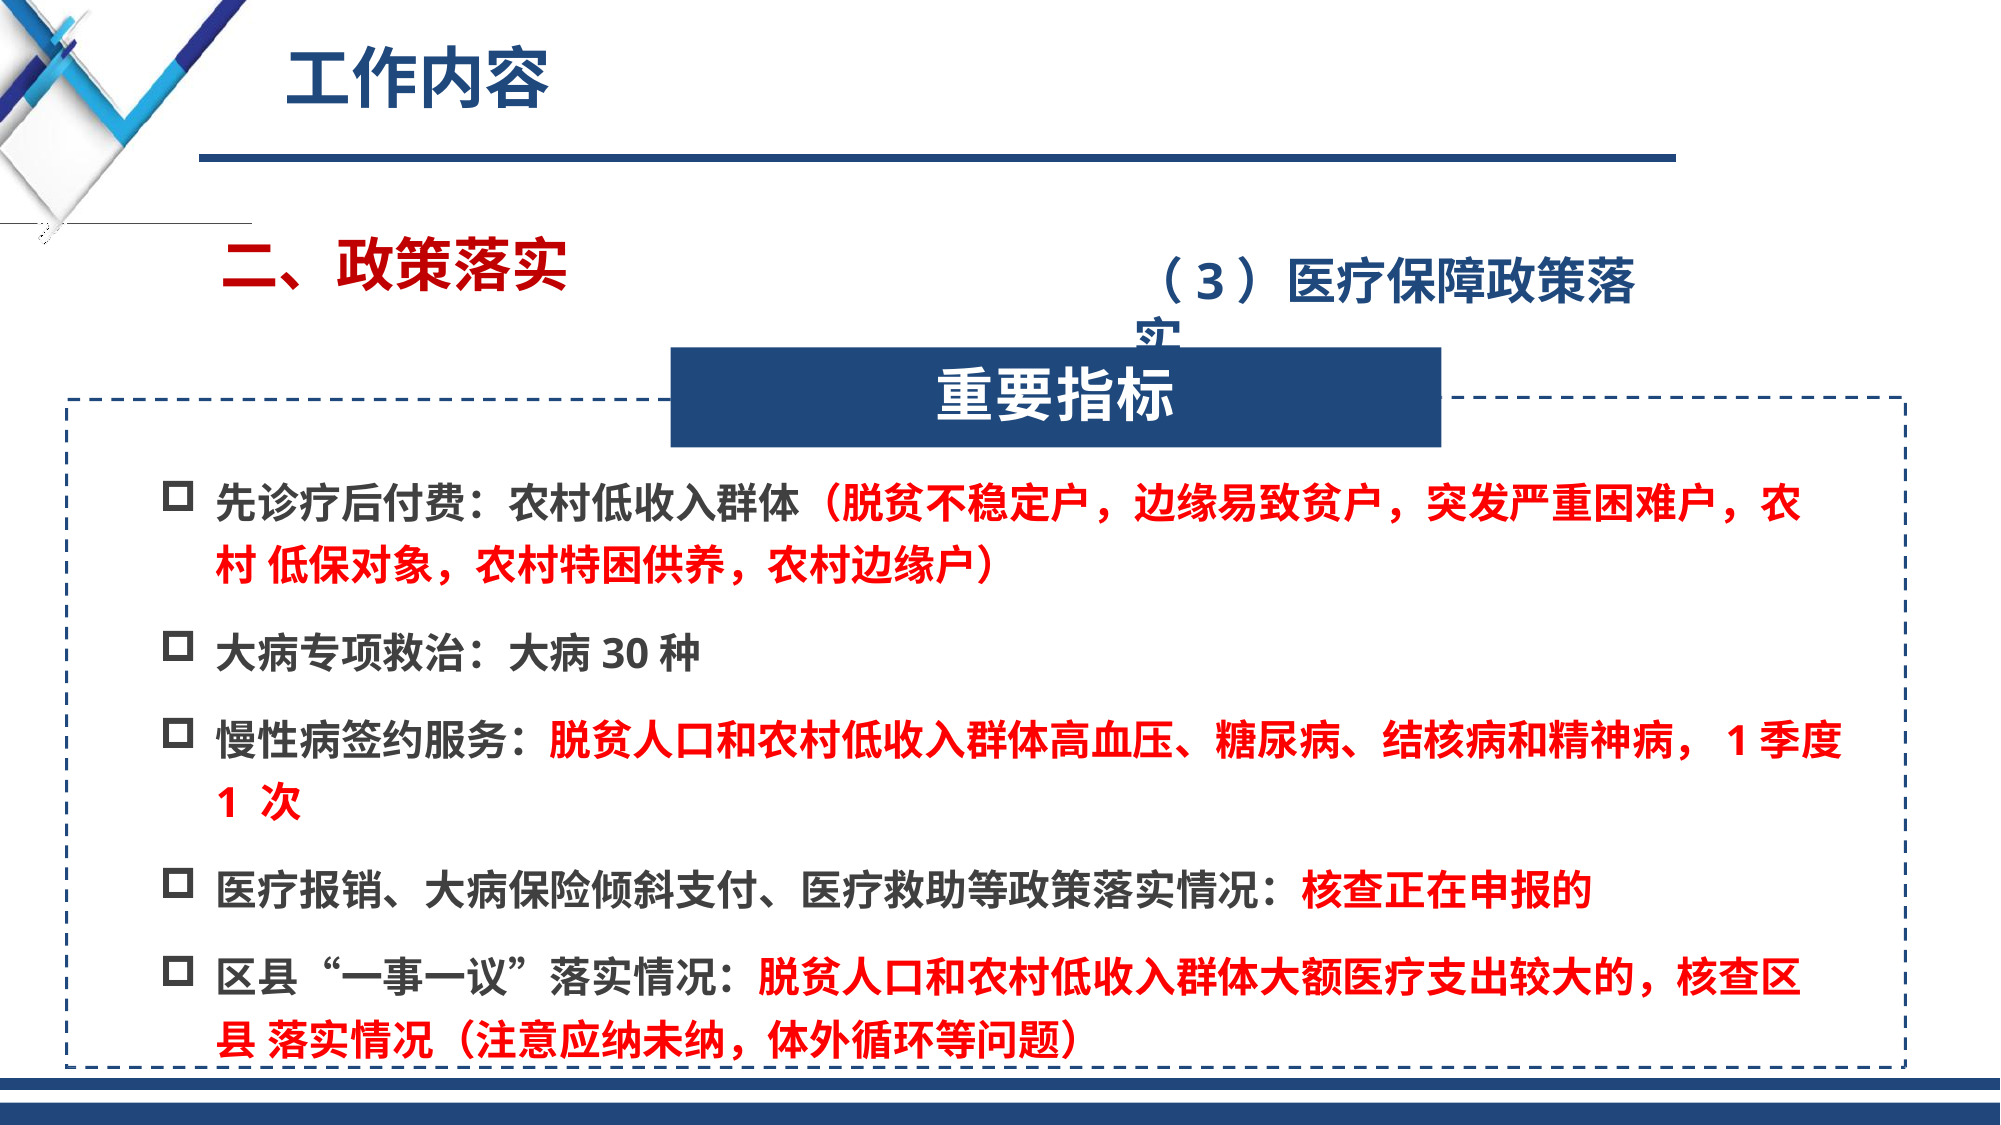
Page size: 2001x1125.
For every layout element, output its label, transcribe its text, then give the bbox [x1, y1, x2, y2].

text_box [1903, 578, 1907, 591]
text_box [592, 397, 606, 402]
text_box [391, 1065, 405, 1069]
text_box [155, 397, 168, 402]
text_box [1157, 1065, 1170, 1069]
text_box [65, 582, 69, 596]
text_box [1867, 395, 1880, 399]
text_box [65, 1020, 69, 1033]
text_box [1903, 906, 1907, 919]
text_box [65, 517, 69, 530]
text_box [129, 1065, 142, 1069]
text_box [1903, 556, 1907, 569]
text_box [610, 1065, 623, 1069]
text_box [1648, 395, 1661, 399]
text_box [1889, 395, 1902, 399]
text_box [413, 1065, 427, 1069]
text_box [676, 1065, 689, 1069]
text_box [85, 1065, 98, 1069]
text_box [1670, 395, 1683, 399]
text_box [1903, 774, 1907, 788]
text_box [1903, 402, 1907, 416]
text_box [65, 1064, 77, 1069]
text_box [1266, 1065, 1280, 1069]
text_box [1801, 395, 1815, 399]
text_box [1332, 1065, 1345, 1069]
text_box [65, 648, 69, 662]
text_box [719, 1065, 733, 1069]
text_box [1451, 395, 1465, 399]
text_box [65, 604, 69, 618]
text_box （3）医疗保障政策落实 [1131, 247, 1667, 370]
text_box [1903, 927, 1907, 941]
text_box [67, 397, 81, 402]
text_box [522, 1065, 536, 1069]
text_box [1485, 1065, 1498, 1069]
text_box [89, 397, 102, 402]
title 工作内容 [282, 33, 554, 224]
text_box [242, 397, 256, 402]
text_box [960, 1065, 973, 1069]
text_box [1582, 395, 1596, 399]
text_box [1903, 446, 1907, 460]
text_box [1857, 1065, 1870, 1069]
text_box [1179, 1065, 1192, 1069]
text_box [1604, 395, 1618, 399]
text_box [1903, 949, 1907, 963]
text_box [588, 1065, 602, 1069]
text_box [1004, 1065, 1017, 1069]
text_box [1903, 731, 1907, 744]
text_box [566, 1065, 580, 1069]
text_box [829, 1065, 842, 1069]
text_box [1879, 1065, 1892, 1069]
picture [0, 0, 252, 245]
text_box [457, 1065, 470, 1069]
text_box [1903, 796, 1907, 810]
text_box [1397, 1065, 1411, 1069]
text_box [304, 1065, 317, 1069]
text_box [1903, 599, 1907, 613]
text_box [1903, 643, 1907, 657]
text_box [461, 397, 474, 402]
text_box [216, 1065, 230, 1069]
text_box [1529, 1065, 1542, 1069]
text_box [1551, 1065, 1564, 1069]
text_box [1779, 395, 1793, 399]
text_box [614, 397, 627, 402]
text_box [872, 1065, 886, 1069]
text_box [1903, 687, 1907, 700]
text_box [544, 1065, 558, 1069]
text_box [65, 736, 69, 749]
text_box [1903, 862, 1907, 875]
text_box [1769, 1065, 1783, 1069]
text_box [1201, 1065, 1214, 1069]
text_box [395, 397, 409, 402]
text_box [65, 779, 69, 793]
text_box [1903, 753, 1907, 766]
text_box [505, 397, 518, 402]
text_box 二、政策落实 [218, 226, 573, 299]
text_box [439, 397, 452, 402]
text_box [417, 397, 431, 402]
text_box [501, 1065, 514, 1069]
text_box [526, 397, 540, 402]
text_box [697, 1065, 711, 1069]
text_box [1903, 993, 1907, 1007]
text_box [65, 539, 69, 552]
text_box [1901, 1059, 1907, 1069]
text_box [548, 397, 562, 402]
text_box [326, 1065, 339, 1069]
text_box [1069, 1065, 1083, 1069]
text_box [0, 1102, 2000, 1125]
text_box [479, 1065, 492, 1069]
text_box [172, 1065, 186, 1069]
text_box [1539, 395, 1552, 399]
text_box [1704, 1065, 1717, 1069]
text_box [1813, 1065, 1827, 1069]
text_box [1222, 1065, 1236, 1069]
text_box [1835, 1065, 1848, 1069]
text_box [435, 1065, 448, 1069]
text_box [1594, 1065, 1608, 1069]
text_box [198, 397, 212, 402]
text_box [741, 1065, 755, 1069]
text_box [65, 473, 69, 487]
text_box [1473, 395, 1487, 399]
text_box [1903, 971, 1907, 985]
text_box [982, 1065, 995, 1069]
text_box [65, 495, 69, 508]
text_box [65, 670, 69, 684]
text_box [1507, 1065, 1520, 1069]
text_box [654, 1065, 667, 1069]
text_box [1903, 709, 1907, 722]
text_box [65, 911, 69, 924]
text_box [65, 998, 69, 1012]
text_box [1714, 395, 1727, 399]
text_box [238, 1065, 252, 1069]
text_box [65, 692, 69, 705]
text_box [65, 758, 69, 771]
text_box [1903, 840, 1907, 853]
text_box [807, 1065, 820, 1069]
text_box [1845, 395, 1858, 399]
text_box [65, 954, 69, 968]
text_box [483, 397, 496, 402]
text_box 重要指标 先诊疗后付费：农村低收入群体（脱贫不稳定户，边缘易致贫户，突发严重困难户，农村 低保对象，农村特困供养，农村边缘户） 大病专项救治：大病30种 慢性病签约服务：脱贫人口和农村低收入群体高血压、糖尿病、结核病和精神病，1季度1 次 医疗报销、大病保险倾斜支付、医疗救助等政策落实情况：核查正在申报的 区县“一事一议”落实情况：脱贫人口和农村低收入群体大额医疗支出较大的，核查区县 落实情况（注意应纳未纳，体外循环等问题） [157, 356, 1853, 1064]
text_box [286, 397, 299, 402]
text_box [1903, 818, 1907, 832]
text_box [632, 1065, 645, 1069]
text_box [1903, 665, 1907, 679]
text_box [65, 801, 69, 815]
text_box [636, 397, 649, 402]
text_box [65, 451, 69, 465]
text_box [308, 397, 321, 402]
text_box [1903, 534, 1907, 547]
text_box [1288, 1065, 1302, 1069]
text_box [1791, 1065, 1805, 1069]
text_box [1903, 490, 1907, 504]
text_box [1419, 1065, 1433, 1069]
text_box [1747, 1065, 1761, 1069]
text_box [1757, 395, 1771, 399]
text_box [1561, 395, 1574, 399]
text_box [151, 1065, 164, 1069]
text_box [1091, 1065, 1105, 1069]
text_box [65, 1042, 69, 1055]
text_box [1441, 1065, 1455, 1069]
text_box [65, 845, 69, 859]
text_box [570, 397, 584, 402]
text_box [1626, 395, 1640, 399]
text_box [938, 1065, 952, 1069]
text_box [260, 1065, 273, 1069]
text_box [133, 397, 146, 402]
text_box [369, 1065, 383, 1069]
text_box [1517, 395, 1530, 399]
text_box [1903, 512, 1907, 525]
text_box [916, 1065, 930, 1069]
text_box [763, 1065, 777, 1069]
text_box [1113, 1065, 1127, 1069]
text_box [1135, 1065, 1148, 1069]
text_box [1903, 884, 1907, 897]
text_box [851, 1065, 864, 1069]
text_box [65, 561, 69, 574]
text_box [1692, 395, 1705, 399]
text_box [1903, 424, 1907, 438]
text_box [1495, 395, 1508, 399]
text_box [65, 933, 69, 946]
text_box [1244, 1065, 1258, 1069]
text_box [1682, 1065, 1695, 1069]
text_box [282, 1065, 295, 1069]
text_box [894, 1065, 908, 1069]
text_box [785, 1065, 798, 1069]
text_box [1903, 1037, 1907, 1050]
text_box [1660, 1065, 1673, 1069]
text_box [670, 347, 1131, 356]
text_box [347, 1065, 361, 1069]
text_box [1463, 1065, 1477, 1069]
text_box [111, 397, 124, 402]
text_box [65, 429, 69, 443]
text_box [1310, 1065, 1323, 1069]
text_box [65, 823, 69, 837]
text_box [65, 714, 69, 727]
text_box [658, 397, 671, 402]
text_box [1026, 1065, 1039, 1069]
text_box [1572, 1065, 1586, 1069]
text_box [351, 397, 365, 402]
text_box [1638, 1065, 1652, 1069]
text_box [176, 397, 190, 402]
text_box [1735, 395, 1749, 399]
text_box [1903, 1015, 1907, 1028]
text_box [65, 867, 69, 880]
text_box [1726, 1065, 1739, 1069]
text_box [1903, 468, 1907, 482]
text_box [1354, 1065, 1367, 1069]
text_box [330, 397, 343, 402]
text_box [65, 889, 69, 902]
text_box [65, 626, 69, 640]
text_box [220, 397, 234, 402]
text_box [107, 1065, 120, 1069]
text_box [264, 397, 277, 402]
text_box [65, 976, 69, 990]
text_box [65, 408, 69, 421]
text_box [1616, 1065, 1630, 1069]
text_box [1047, 1065, 1061, 1069]
text_box [1823, 395, 1836, 399]
text_box [1903, 621, 1907, 635]
text_box [1376, 1065, 1389, 1069]
text_box [194, 1065, 208, 1069]
text_box [373, 397, 387, 402]
